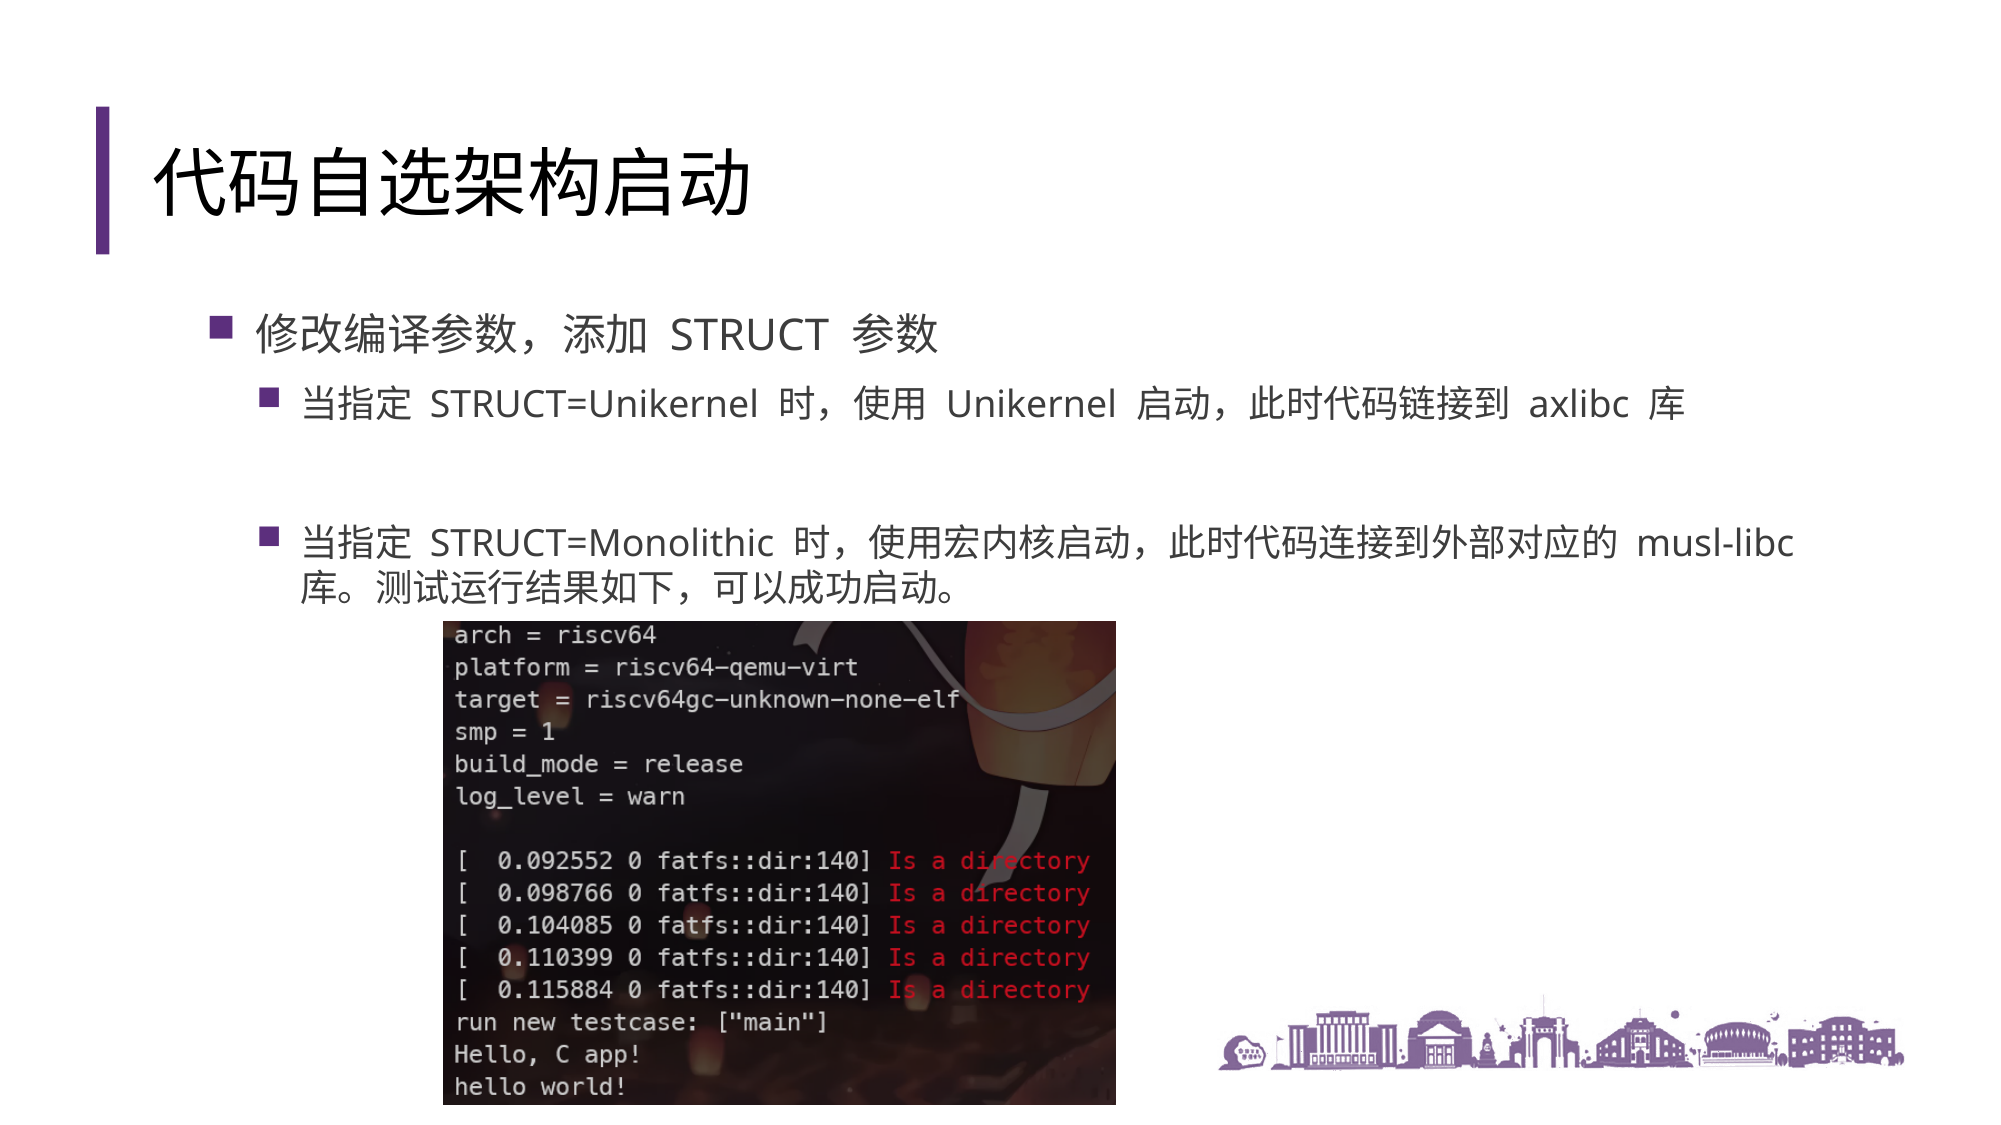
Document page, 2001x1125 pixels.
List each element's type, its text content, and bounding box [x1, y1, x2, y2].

list 修改编译参数，添加 STRUCT 参数 当指定 STRUCT=Unikernel 时，使用 Unikernel 启动，此时代码链接到 axlibc 库 当指定 STRUCT=Monolithic 时，使用宏内核启动，此时代码连接到外部对应的 musl-libc 库。测试运行结果如下，可以成功启动。 [137, 299, 1849, 1014]
picture [443, 621, 1117, 1106]
text_box 代码自选架构启动 [137, 128, 1643, 233]
